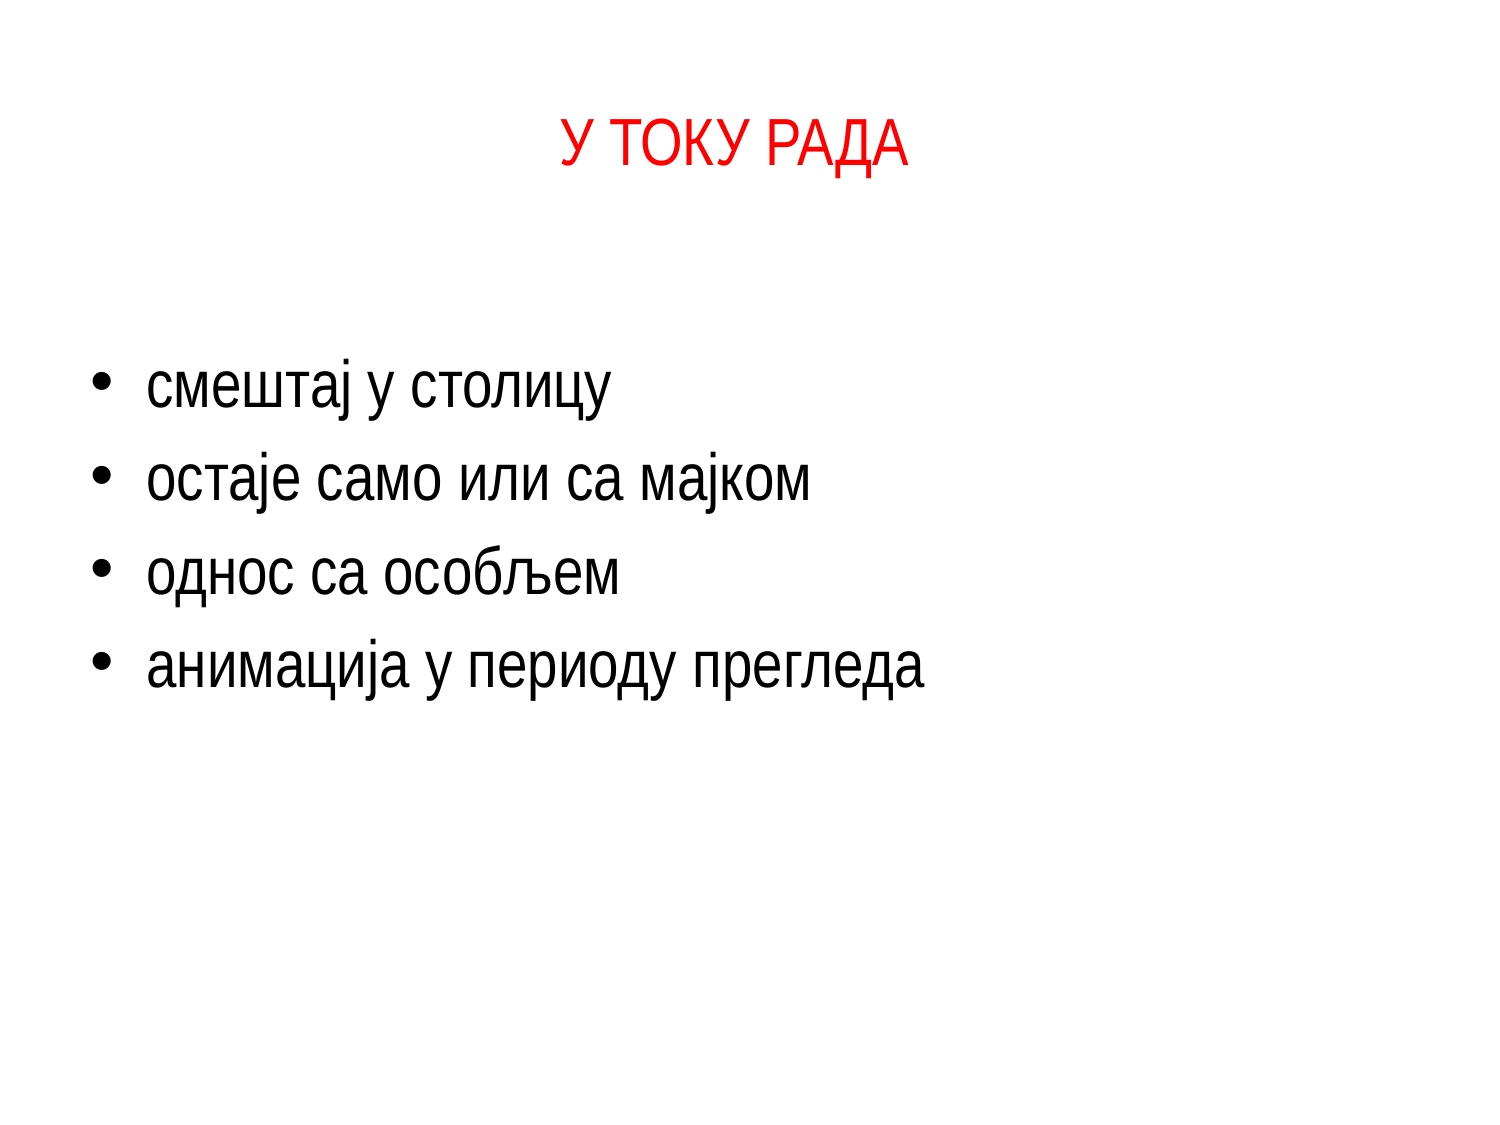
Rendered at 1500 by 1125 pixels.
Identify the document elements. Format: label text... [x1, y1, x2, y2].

title У ТОКУ РАДА [75, 45, 1425, 233]
list смештај у столицу остаје само или са мајком однос са особљем анимација у периоду прегледа [75, 333, 1425, 870]
